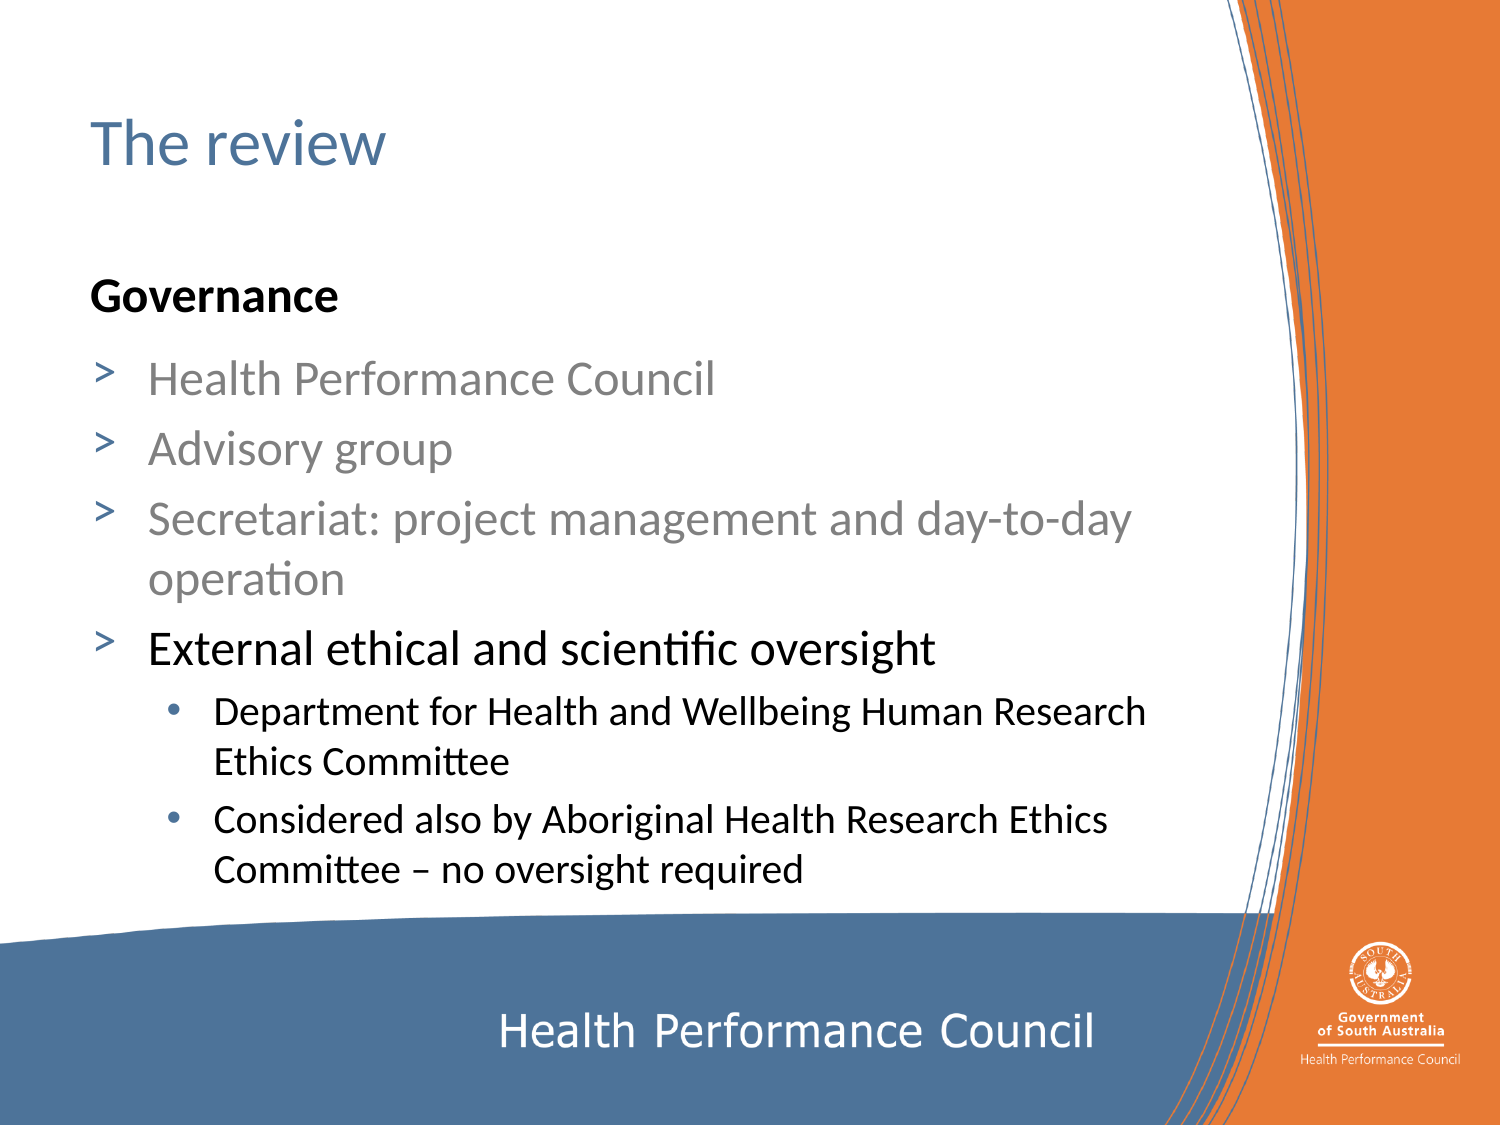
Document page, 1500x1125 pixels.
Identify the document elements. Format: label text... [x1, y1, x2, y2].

list Health Performance Council Advisory group Secretariat: project management and day-to-day operation External ethical and scientific oversight Department for Health and Wellbeing Human Research Ethics Committee Considered also by Aboriginal Health Research Ethics Committee – no oversight required [76, 338, 1235, 906]
picture [0, 0, 1500, 1125]
list Governance [75, 255, 1258, 327]
title The review [75, 45, 1103, 233]
